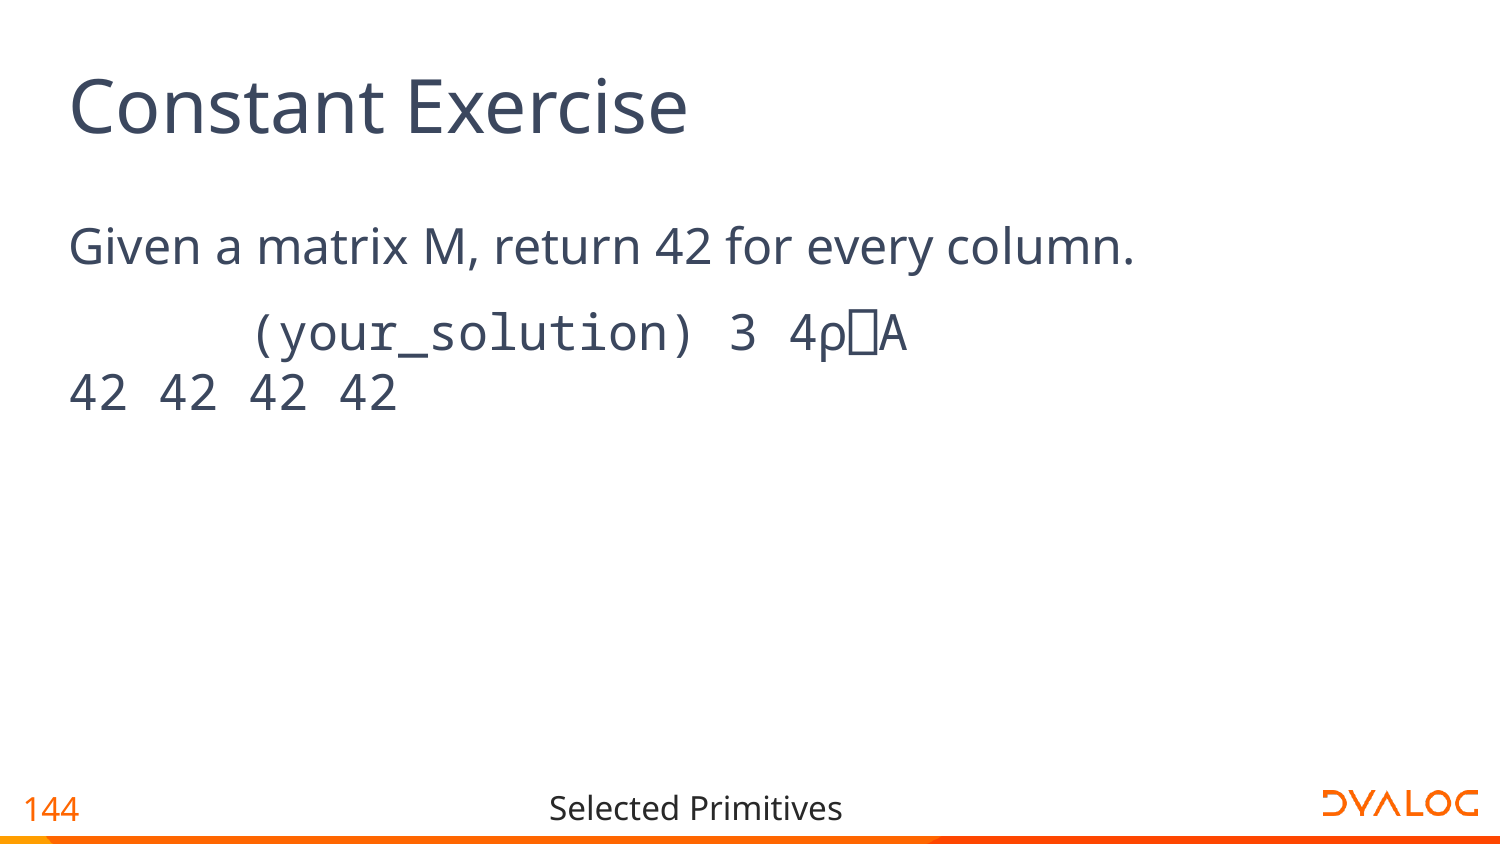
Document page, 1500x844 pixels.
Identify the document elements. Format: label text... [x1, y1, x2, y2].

picture [1323, 790, 1478, 816]
list Given a matrix M, return 42 for every column. (your_solution) 3 4⍴⎕A 42 42 42 42 [53, 207, 1453, 740]
picture [0, 836, 1500, 844]
title Constant Exercise [53, 43, 1453, 157]
